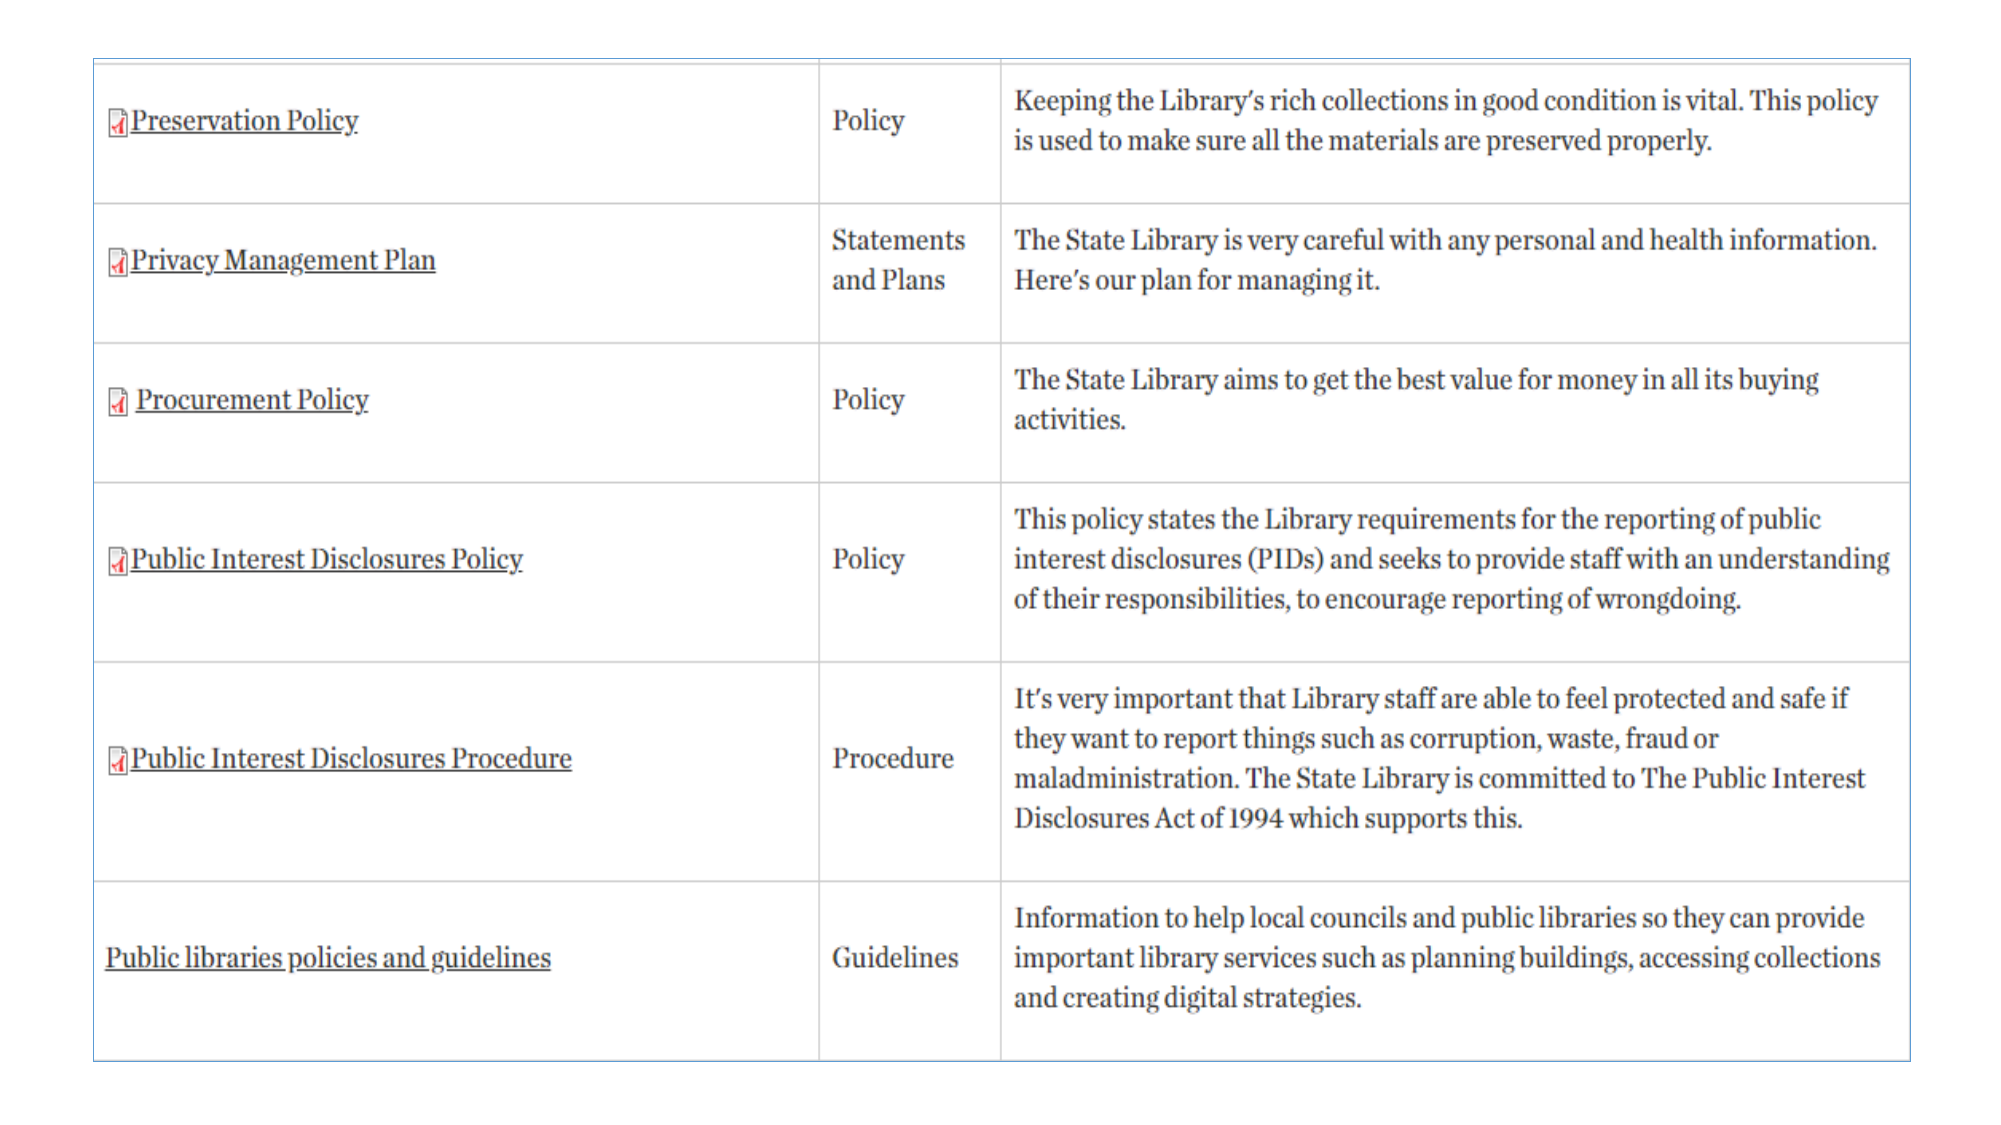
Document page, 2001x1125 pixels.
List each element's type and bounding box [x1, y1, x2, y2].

picture [93, 58, 1911, 1062]
